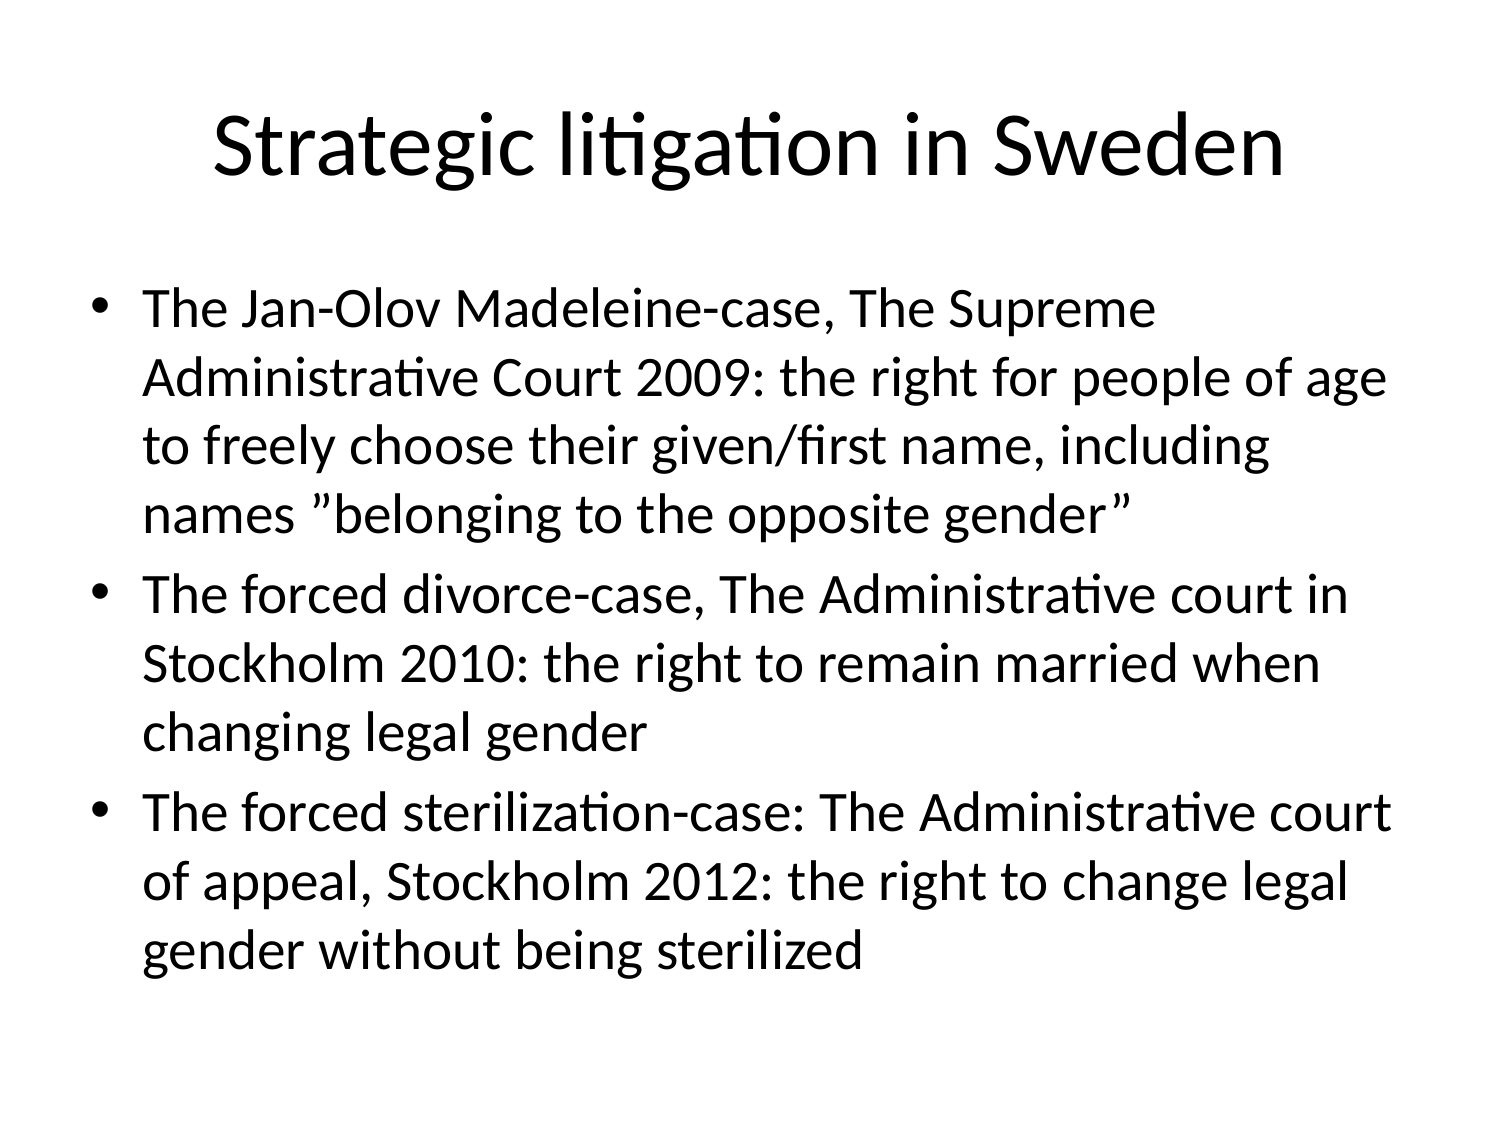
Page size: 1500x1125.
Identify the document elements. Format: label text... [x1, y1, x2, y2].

list The Jan-Olov Madeleine-case, The Supreme Administrative Court 2009: the right for people of age to freely choose their given/first name, including names ”belonging to the opposite gender” The forced divorce-case, The Administrative court in Stockholm 2010: the right to remain married when changing legal gender The forced sterilization-case: The Administrative court of appeal, Stockholm 2012: the right to change legal gender without being sterilized [75, 262, 1425, 1005]
title Strategic litigation in Sweden [75, 45, 1425, 233]
